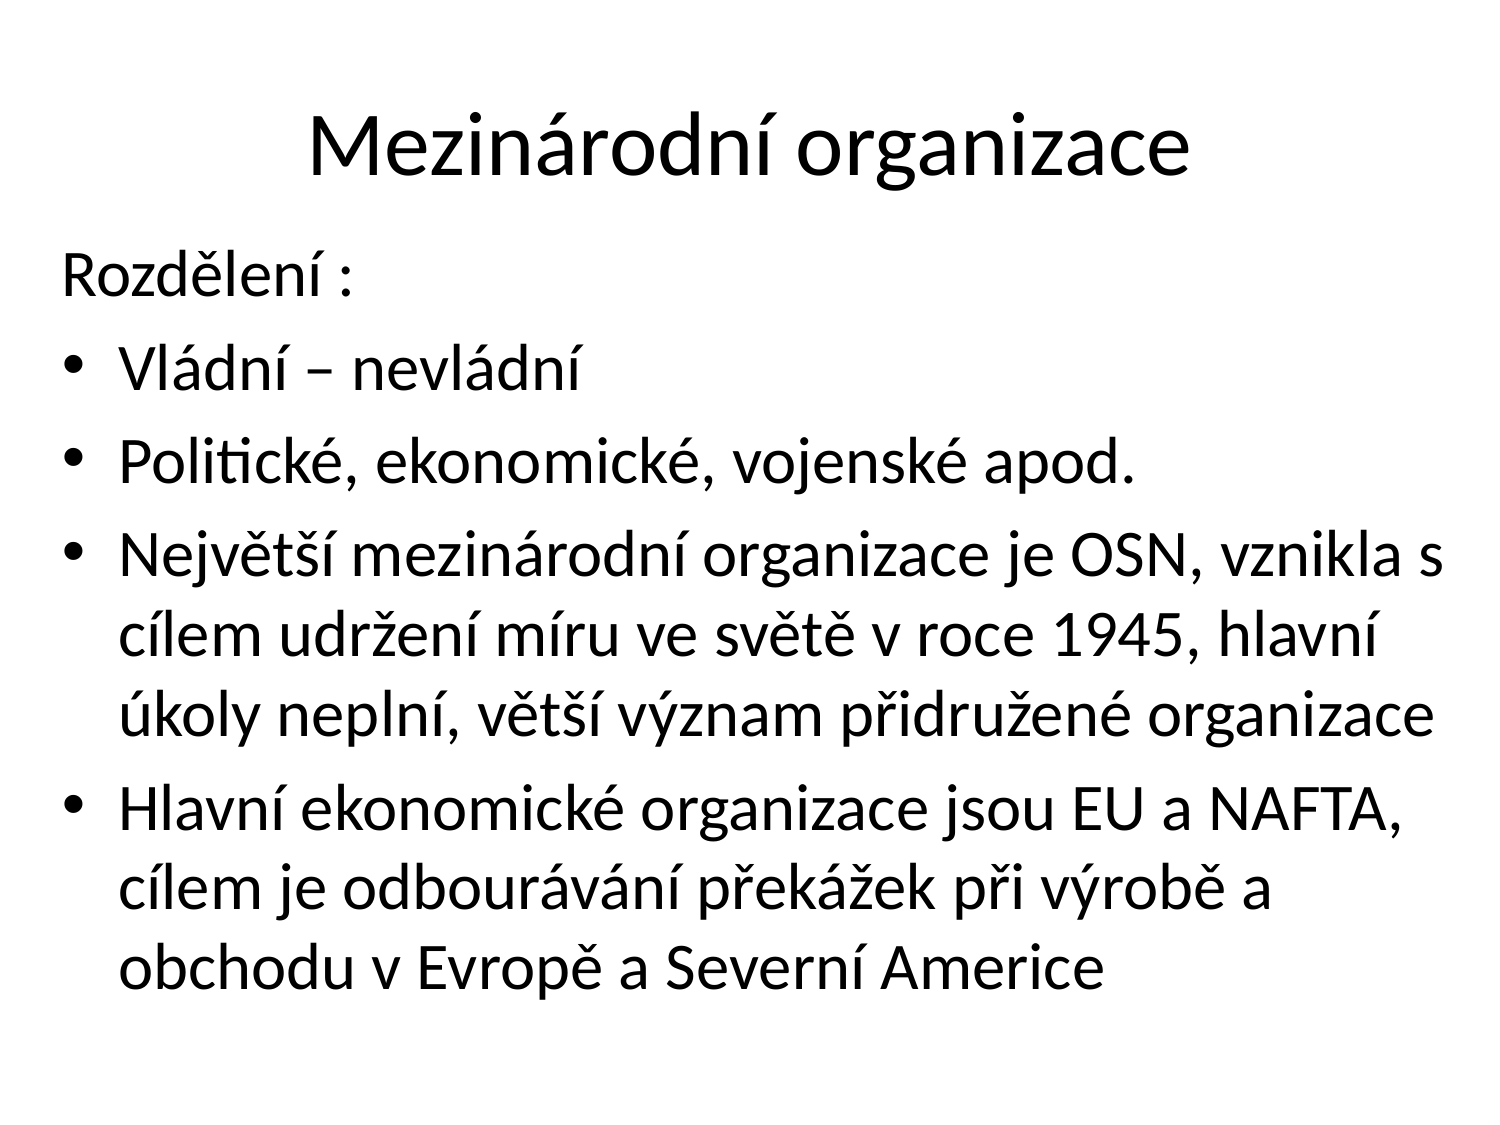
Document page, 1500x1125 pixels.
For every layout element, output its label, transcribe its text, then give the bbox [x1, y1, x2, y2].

title Mezinárodní organizace [75, 45, 1425, 222]
list Rozdělení : Vládní – nevládní Politické, ekonomické, vojenské apod. Největší mezinárodní organizace je OSN, vznikla s cílem udržení míru ve světě v roce 1945, hlavní úkoly neplní, větší význam přidružené organizace Hlavní ekonomické organizace jsou EU a NAFTA, cílem je odbourávání překážek při výrobě a obchodu v Evropě a Severní Americe [46, 222, 1465, 1090]
